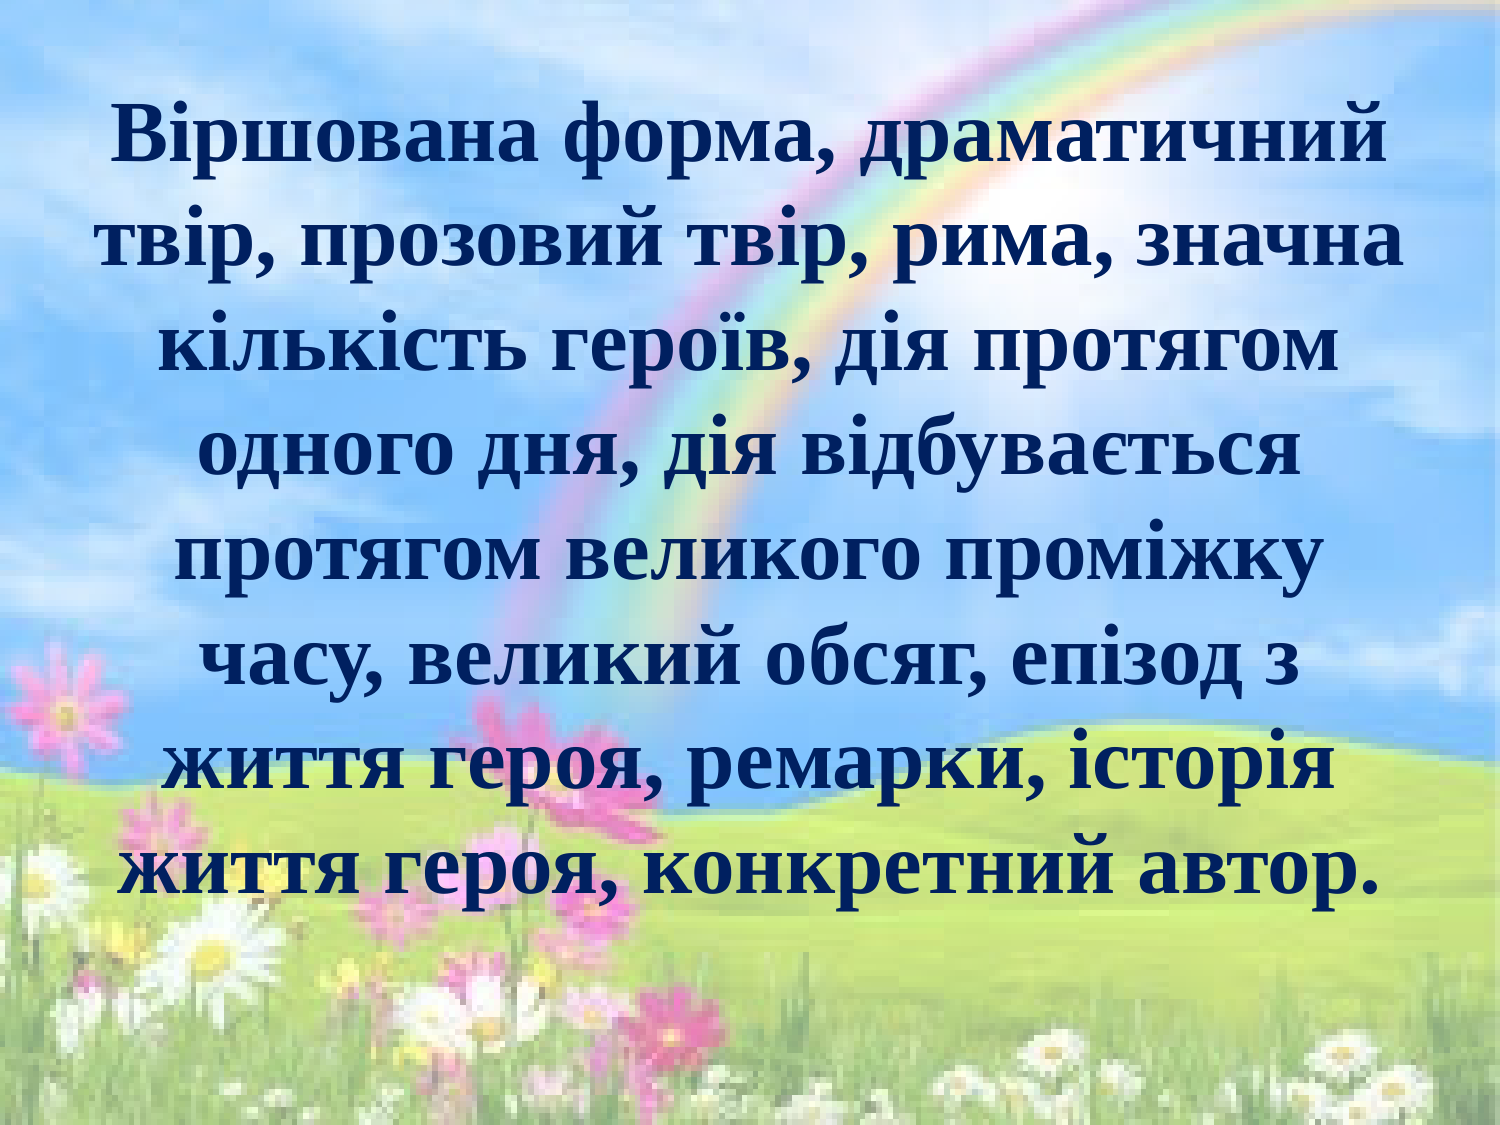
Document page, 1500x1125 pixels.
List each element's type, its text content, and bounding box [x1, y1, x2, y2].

title Віршована форма, драматичний твір, прозовий твір, рима, значна кількість героїв, дія протягом одного дня, дія відбувається протягом великого проміжку часу, великий обсяг, епізод з життя героя, ремарки, історія життя героя, конкретний автор. [75, 45, 1425, 1032]
